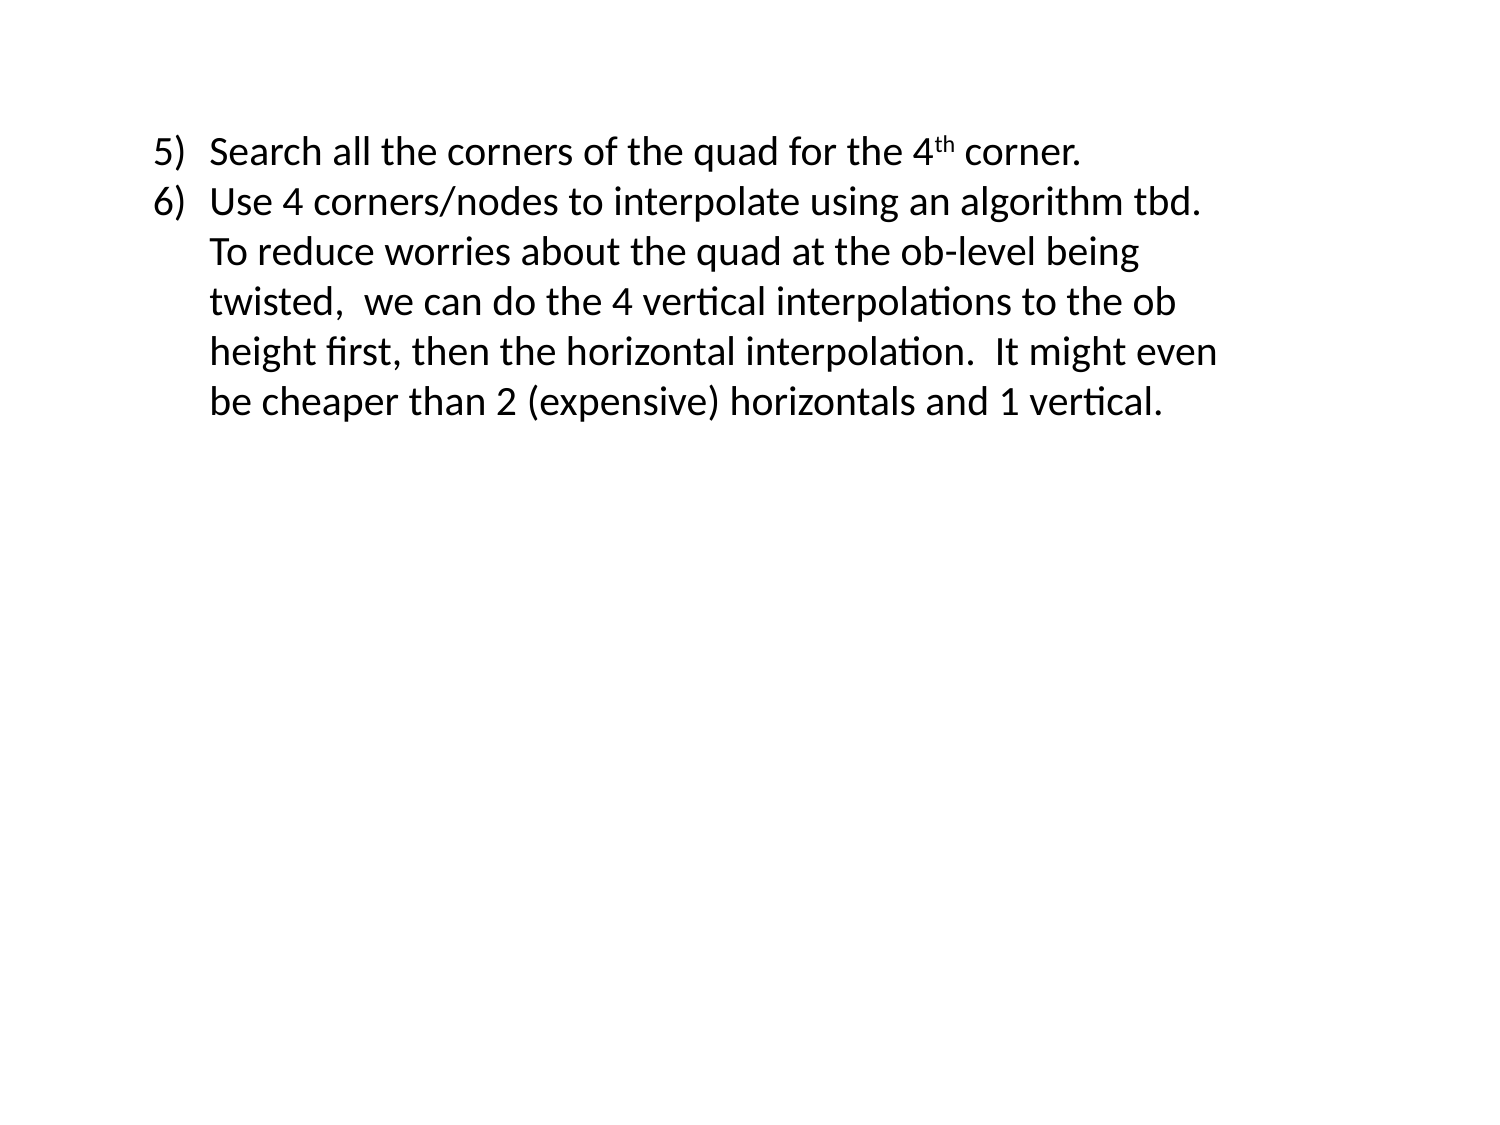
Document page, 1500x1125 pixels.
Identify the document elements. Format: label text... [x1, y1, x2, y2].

text_box Search all the corners of the quad for the 4th corner. Use 4 corners/nodes to interpolate using an algorithm tbd. To reduce worries about the quad at the ob-level being twisted, we can do the 4 vertical interpolations to the ob height first, then the horizontal interpolation. It might even be cheaper than 2 (expensive) horizontals and 1 vertical. [138, 116, 1253, 477]
